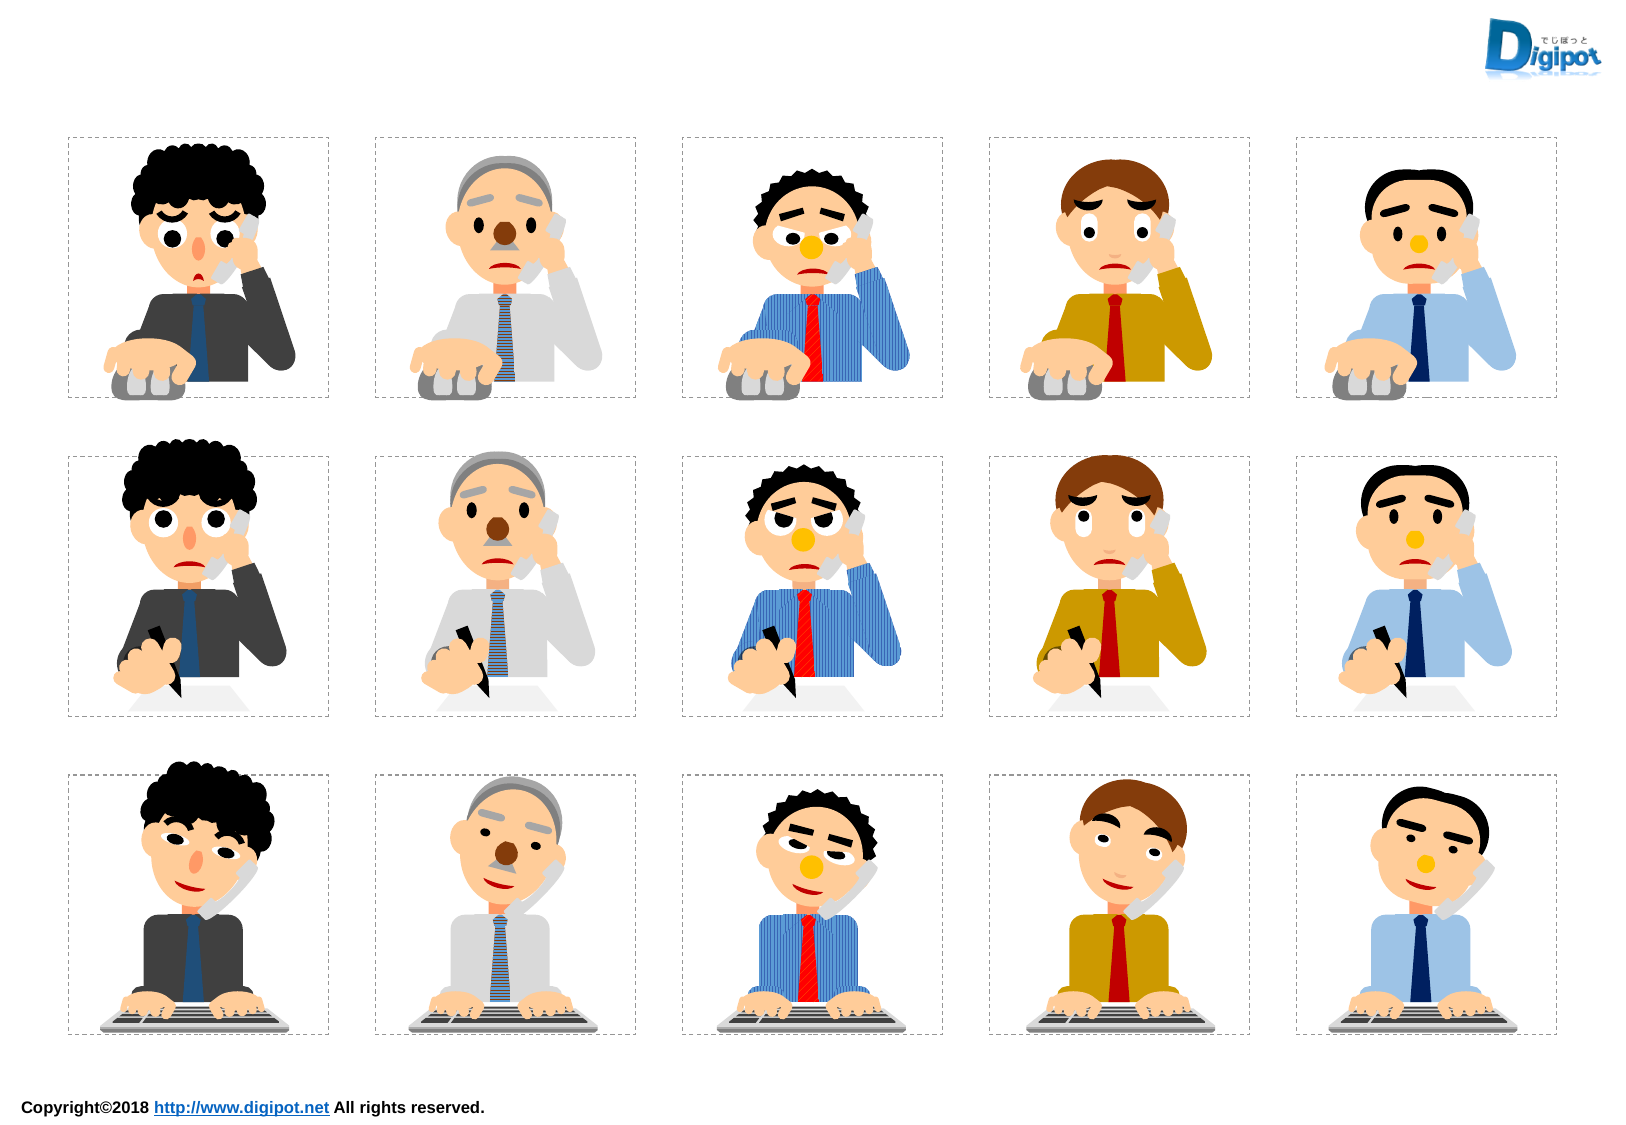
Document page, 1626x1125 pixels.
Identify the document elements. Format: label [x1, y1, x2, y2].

text_box [408, 776, 598, 1033]
text_box [1337, 465, 1503, 712]
picture [1485, 18, 1602, 82]
text_box [1026, 780, 1216, 1033]
text_box [1031, 454, 1197, 712]
text_box [1326, 169, 1507, 401]
text_box [1328, 790, 1518, 1033]
text_box [411, 155, 593, 401]
text_box [419, 451, 586, 712]
text_box [726, 464, 892, 712]
text_box [111, 439, 277, 712]
text_box [716, 789, 906, 1033]
text_box [105, 143, 286, 401]
text_box [719, 168, 900, 401]
text_box [1022, 159, 1203, 401]
text_box [100, 764, 290, 1033]
